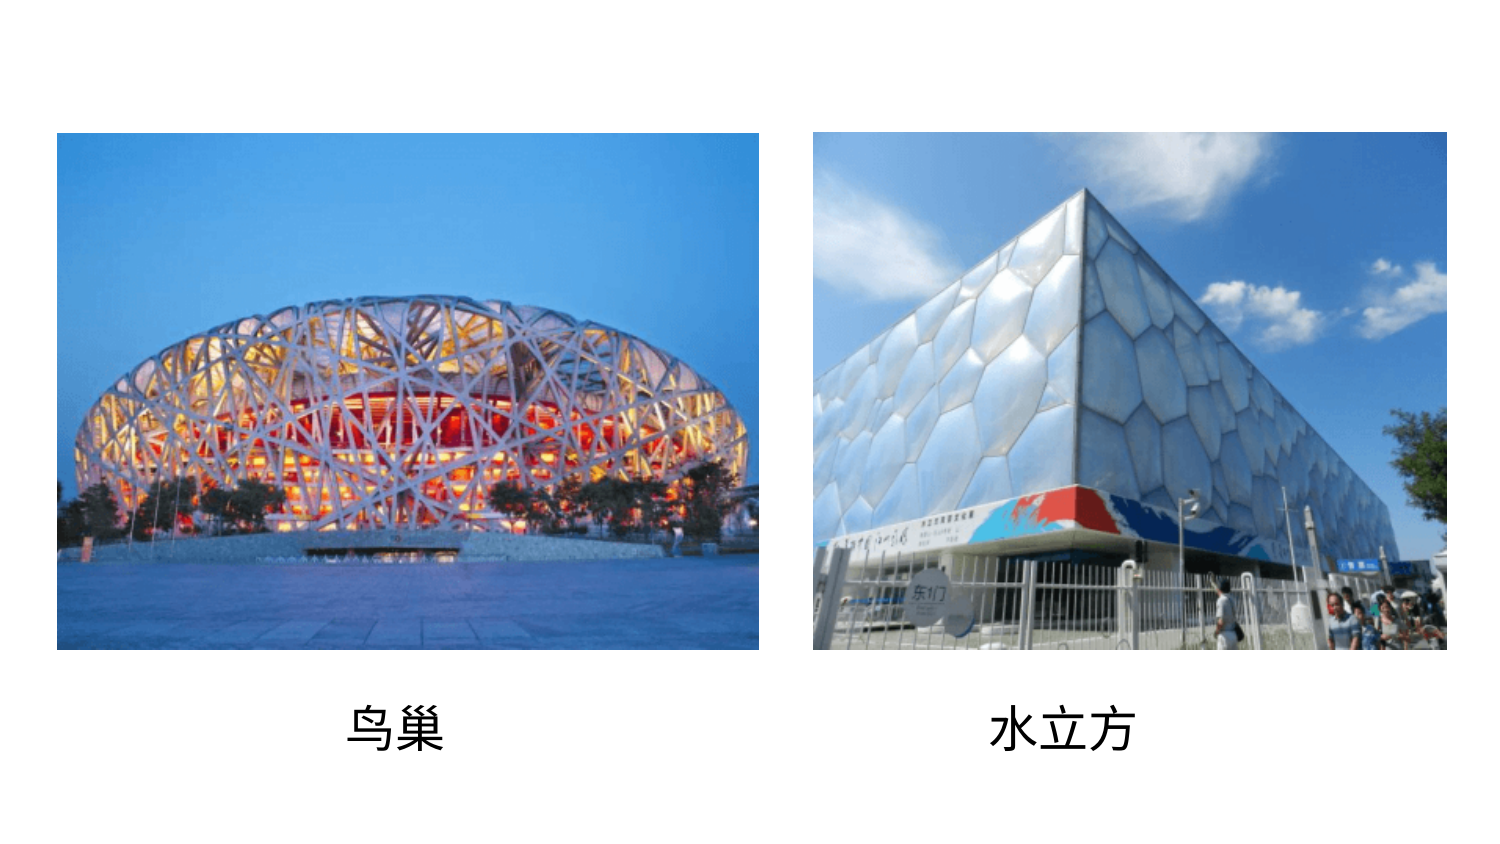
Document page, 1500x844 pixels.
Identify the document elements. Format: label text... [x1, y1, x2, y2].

picture [57, 132, 760, 650]
text_box 鸟巢 [334, 691, 536, 764]
text_box 水立方 [977, 691, 1178, 764]
picture [813, 132, 1447, 650]
